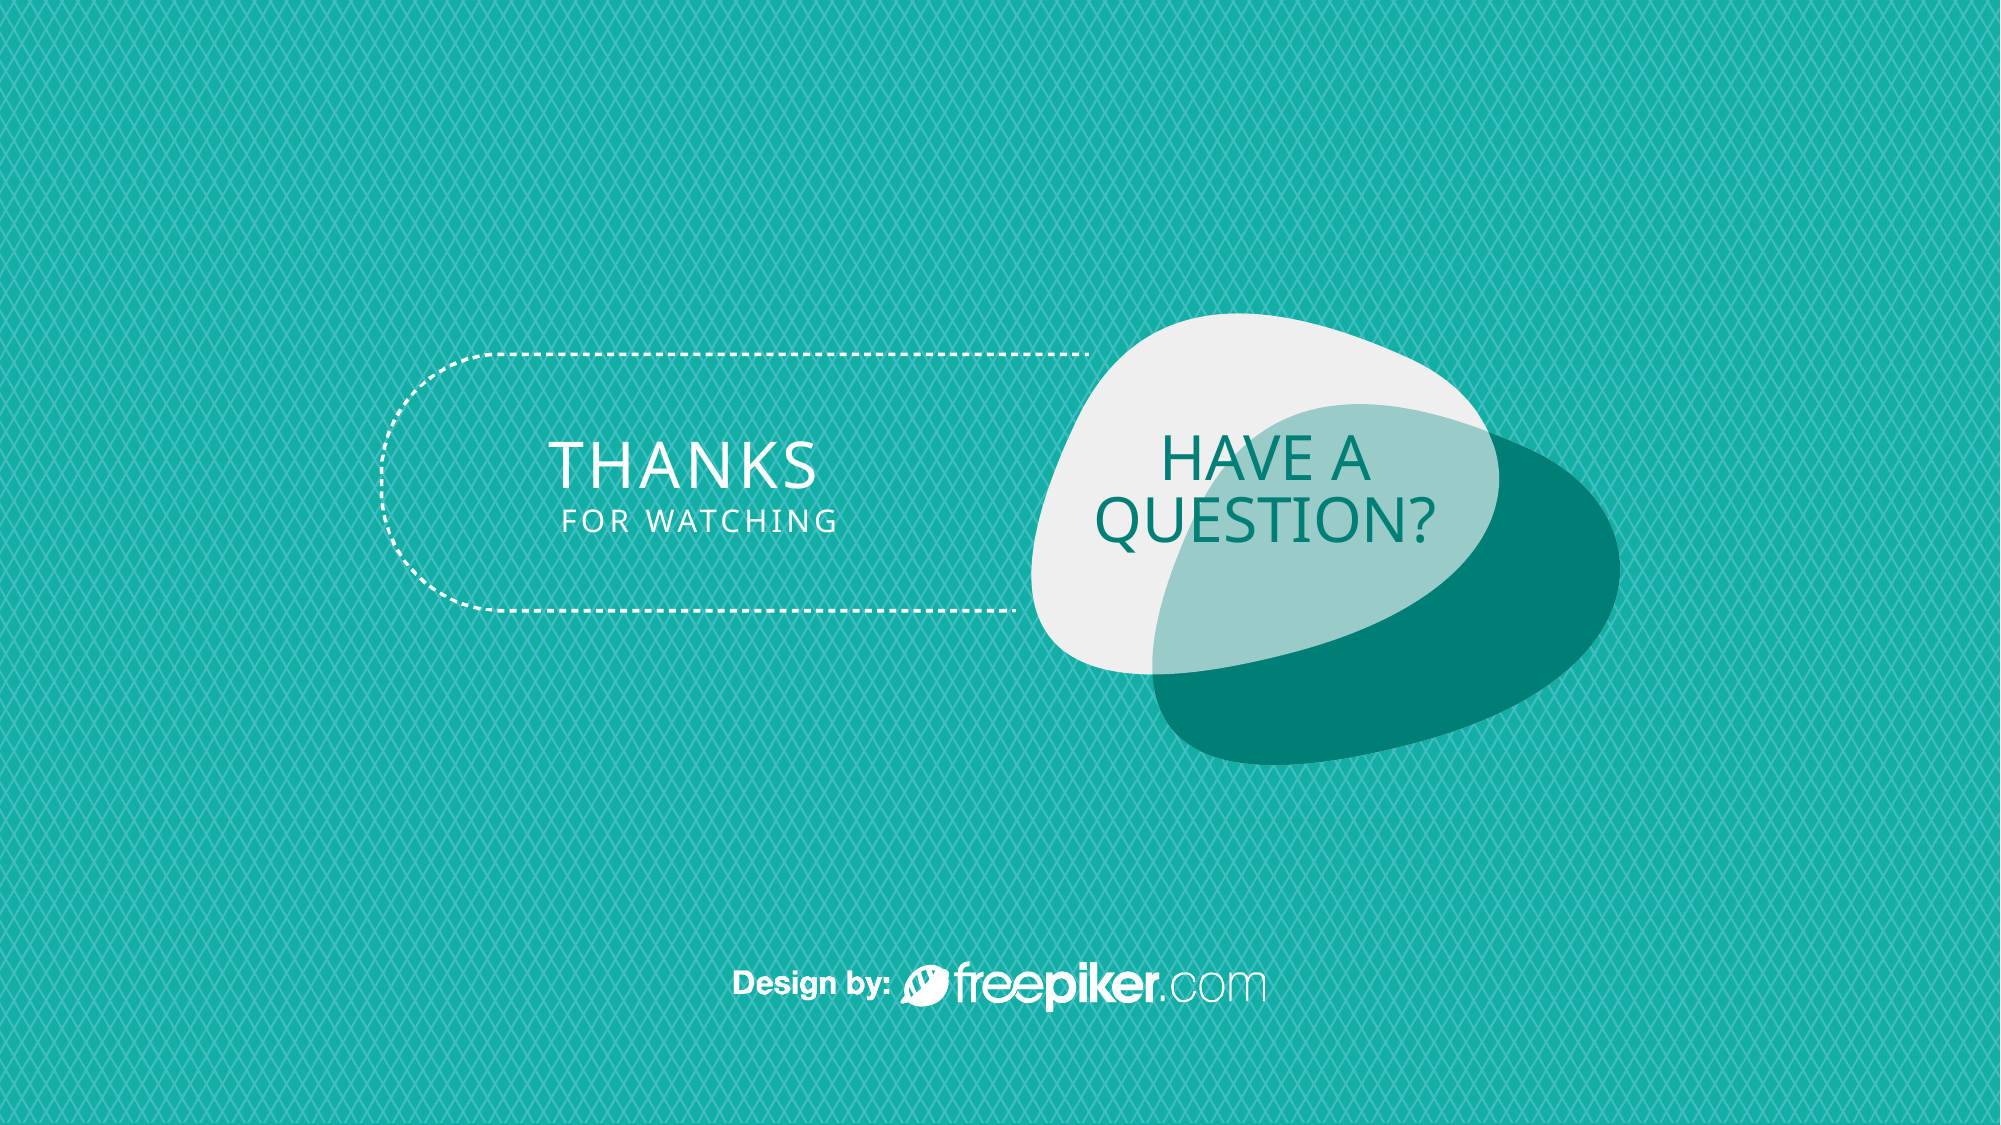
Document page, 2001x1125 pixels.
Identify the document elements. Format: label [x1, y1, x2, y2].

text_box [379, 352, 1089, 613]
text_box [0, 0, 2000, 1123]
picture [732, 961, 1265, 1012]
